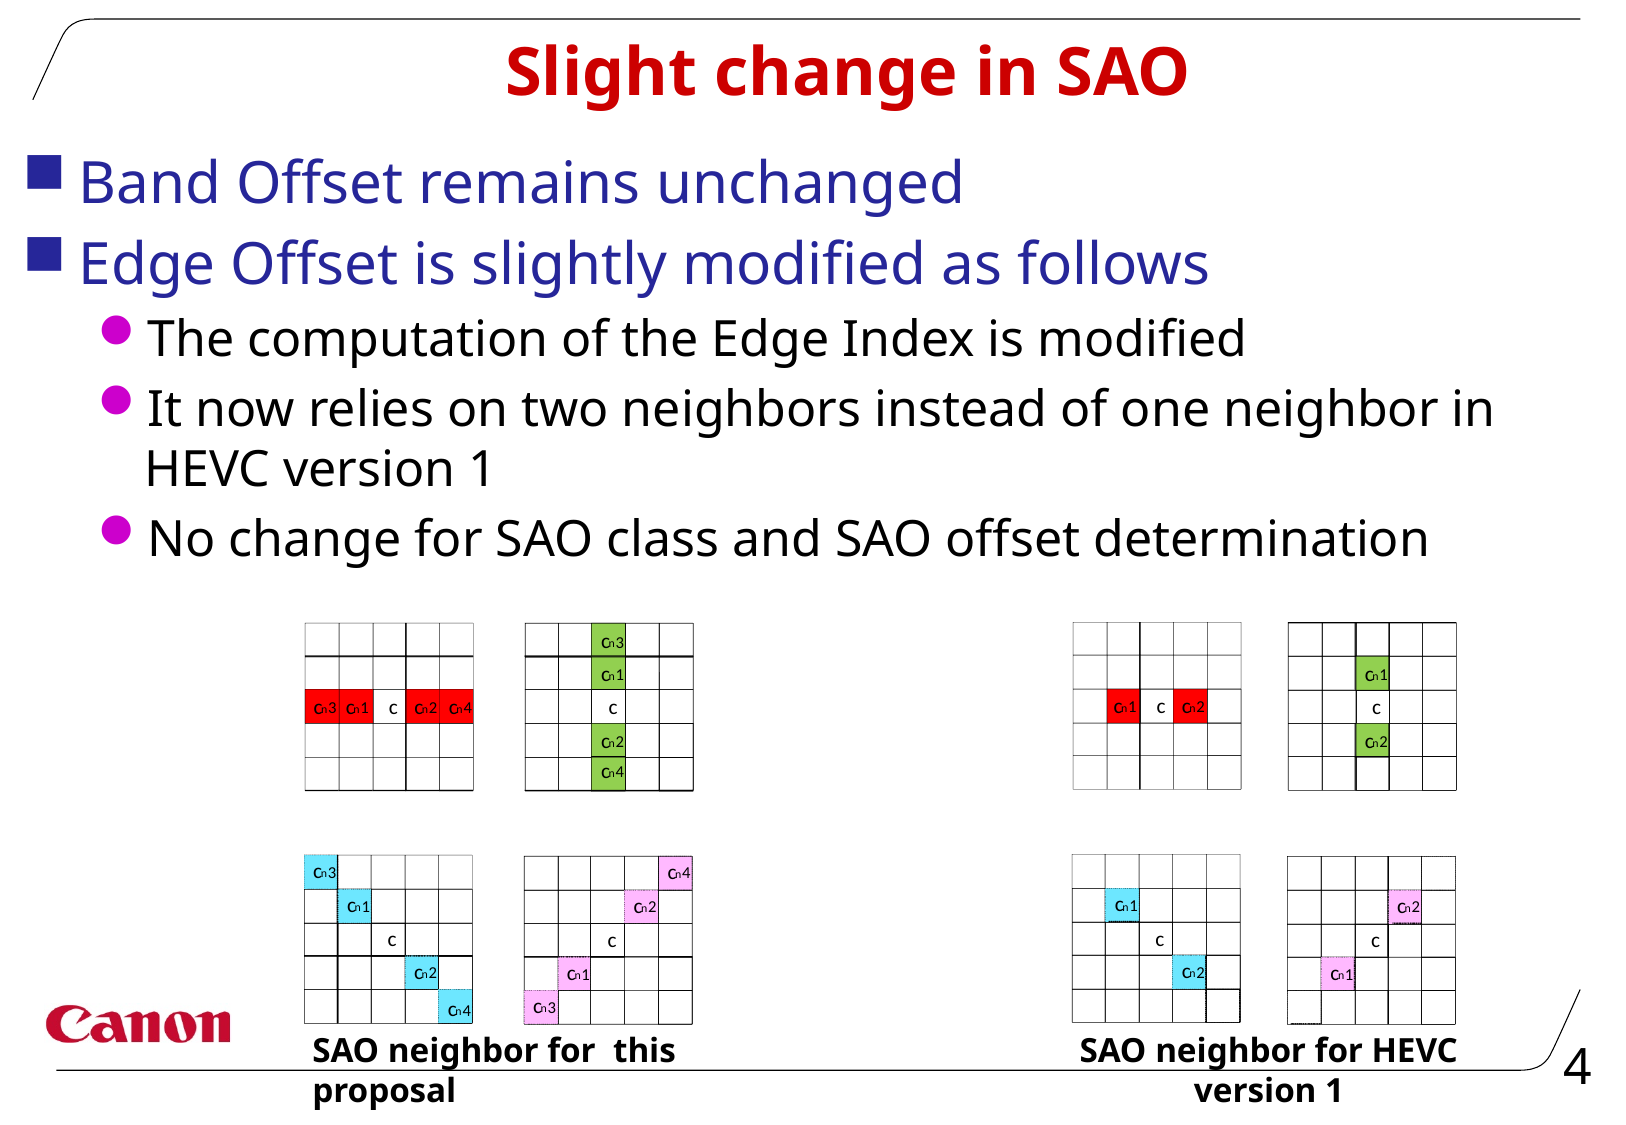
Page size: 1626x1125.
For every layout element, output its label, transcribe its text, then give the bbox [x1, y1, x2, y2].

list Band Offset remains unchanged Edge Offset is slightly modified as follows The computation of the Edge Index is modified It now relies on two neighbors instead of one neighbor in HEVC version 1 No change for SAO class and SAO offset determination [7, 137, 1593, 1000]
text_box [280, 599, 717, 1047]
text_box SAO neighbor for this proposal [297, 1054, 718, 1117]
text_box SAO neighbor for HEVC version 1 [1064, 1055, 1474, 1117]
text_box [1048, 598, 1480, 1048]
title Slight change in SAO [151, 19, 1546, 119]
picture [44, 1003, 232, 1043]
slide_number 4 [1474, 1034, 1593, 1103]
